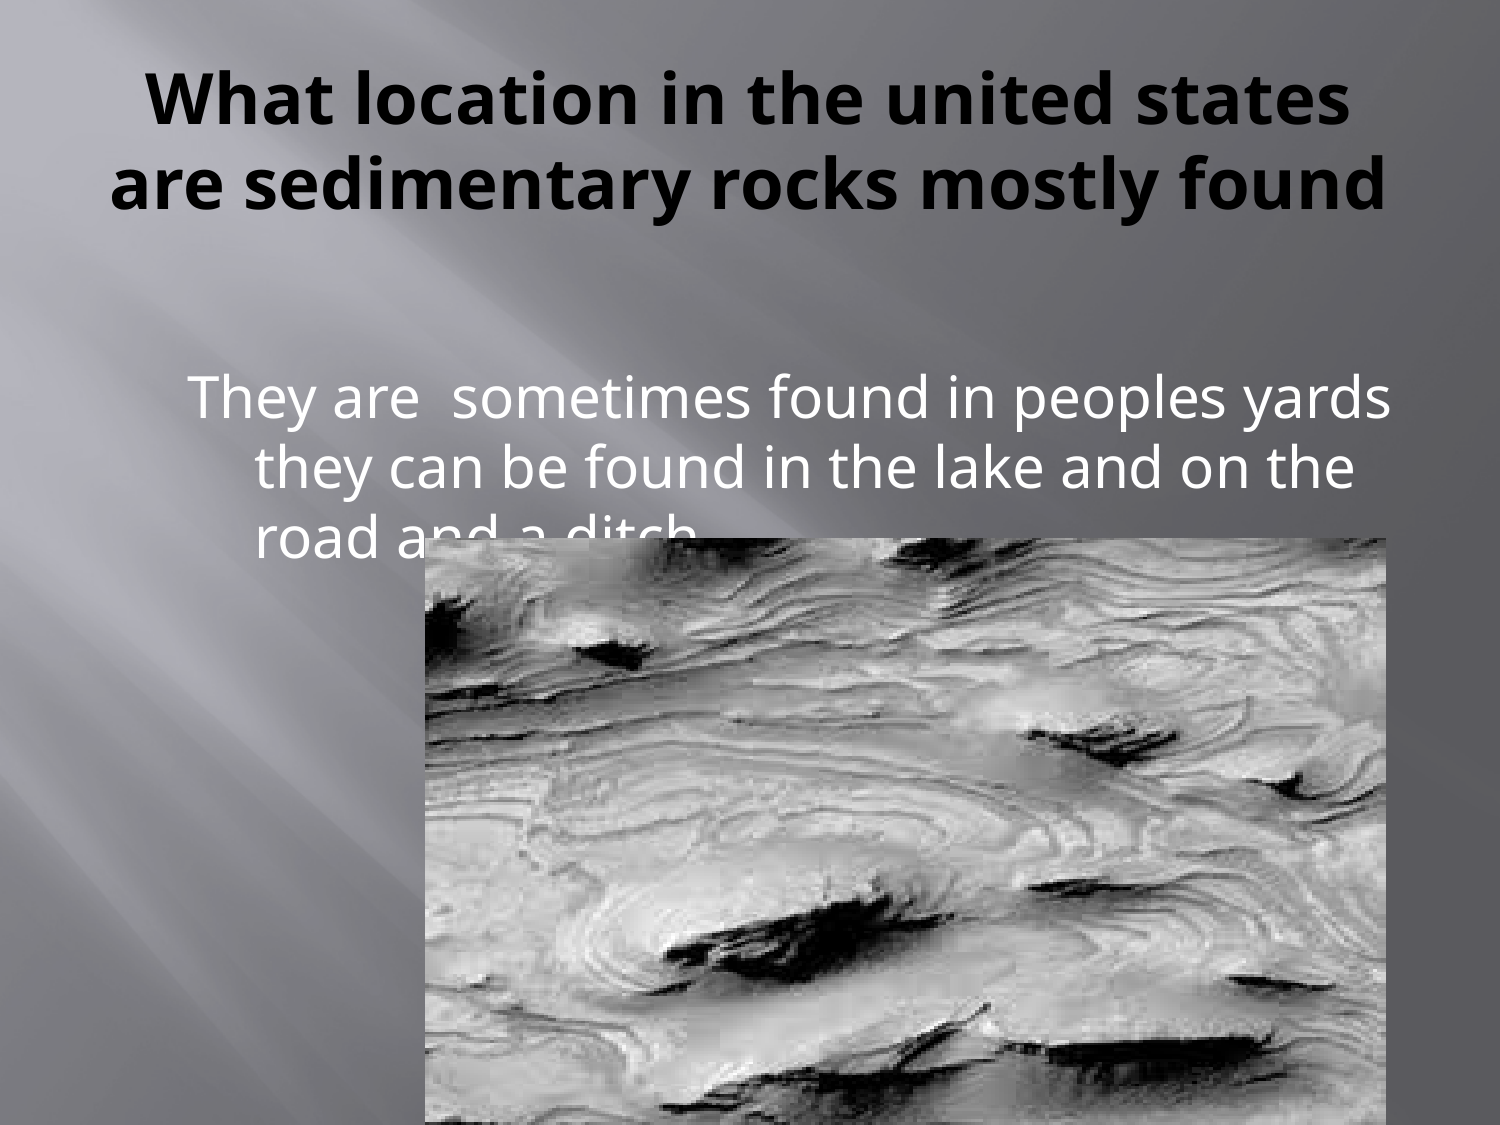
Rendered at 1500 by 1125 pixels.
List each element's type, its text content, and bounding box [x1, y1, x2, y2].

title What location in the united states are sedimentary rocks mostly found [75, 45, 1425, 233]
list They are sometimes found in peoples yards they can be found in the lake and on the road and a ditch. [150, 352, 1500, 1125]
picture [424, 538, 1386, 1125]
